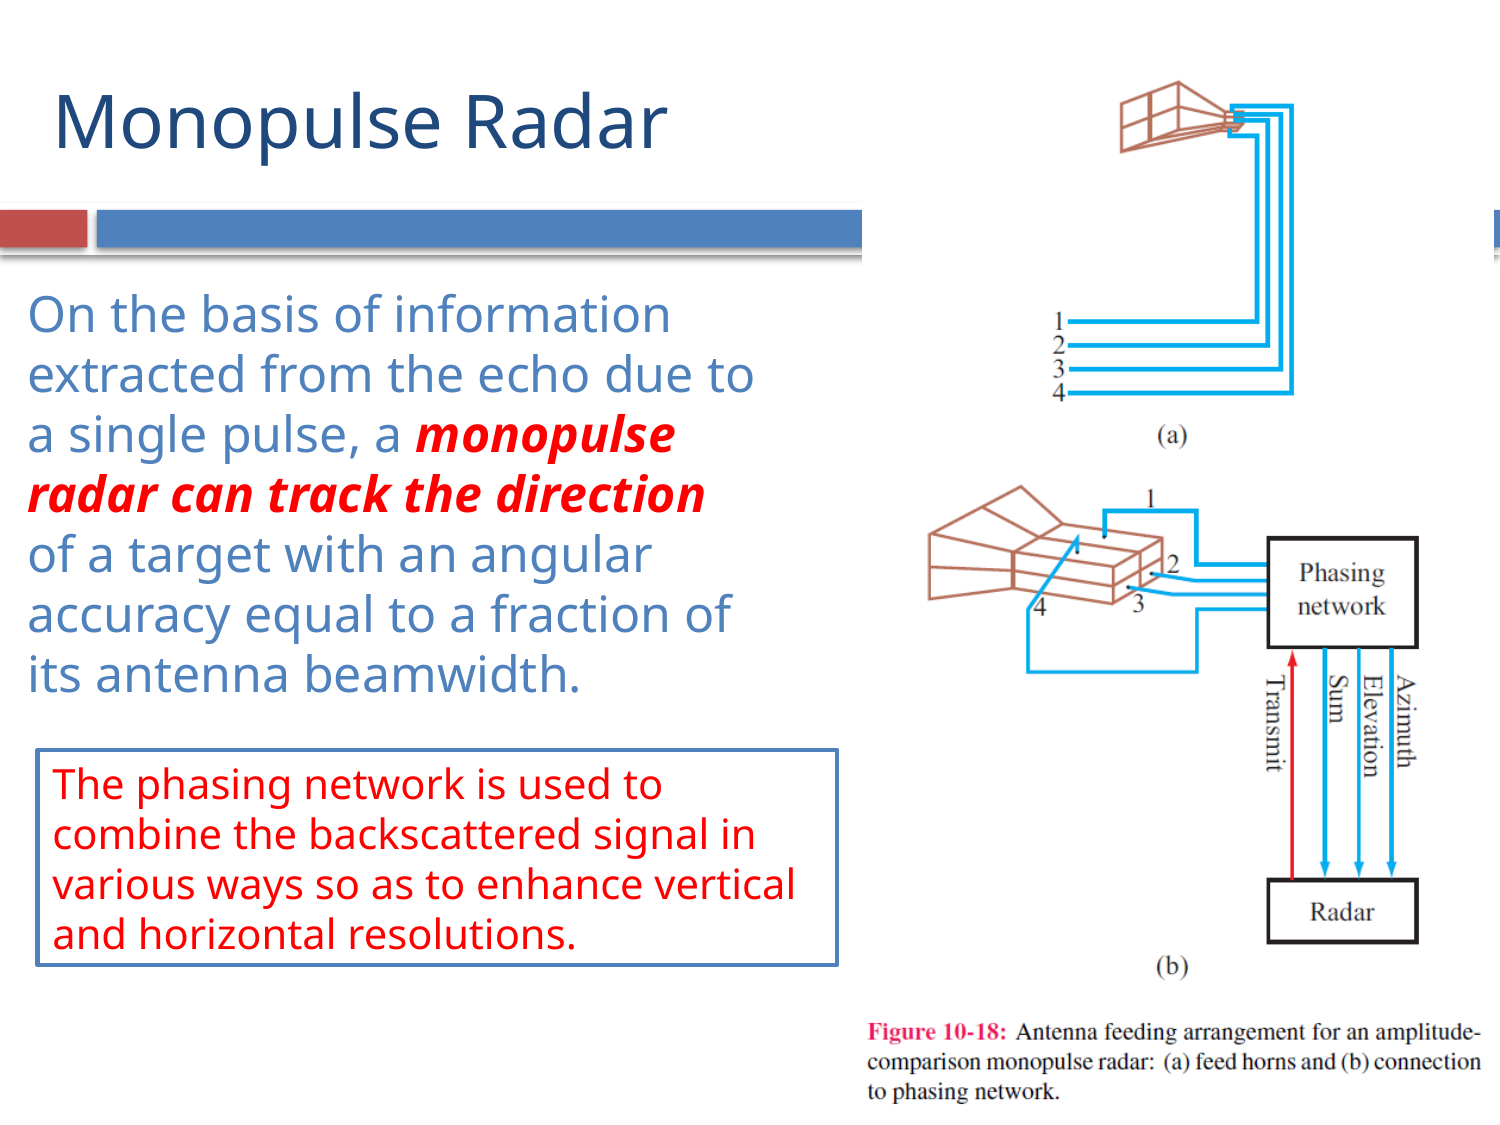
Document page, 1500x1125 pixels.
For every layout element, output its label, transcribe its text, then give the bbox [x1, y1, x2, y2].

text_box Monopulse Radar [37, 37, 750, 200]
picture [862, 74, 1495, 1110]
text_box On the basis of information extracted from the echo due to a single pulse, a monopulse radar can track the direction of a target with an angular accuracy equal to a fraction of its antenna beamwidth. [12, 275, 775, 830]
text_box The phasing network is used to combine the backscattered signal in various ways so as to enhance vertical and horizontal resolutions. [35, 748, 839, 967]
